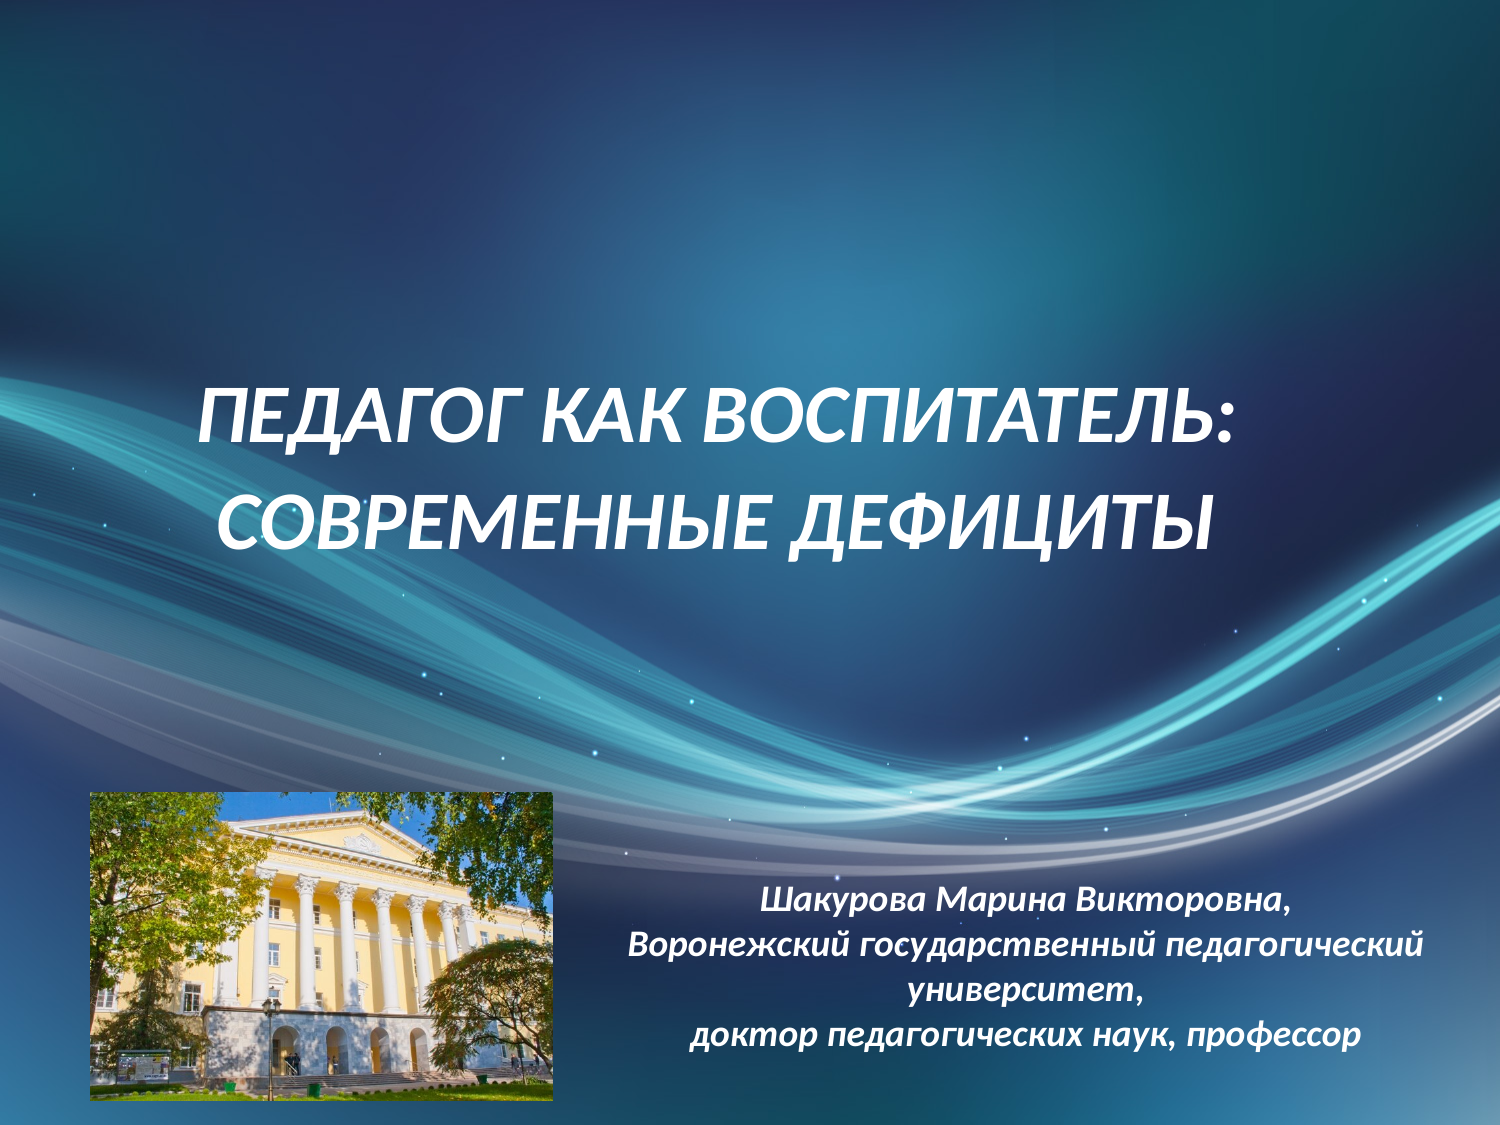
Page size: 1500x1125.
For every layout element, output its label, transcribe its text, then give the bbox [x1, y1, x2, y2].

title ПЕДАГОГ КАК ВОСПИТАТЕЛЬ: СОВРЕМЕННЫЕ ДЕФИЦИТЫ [110, 170, 1324, 667]
picture [0, 0, 1500, 1125]
subtitle Шакурова Марина Викторовна, Воронежский государственный педагогический университет, доктор педагогических наук, профессор [552, 866, 1500, 1125]
